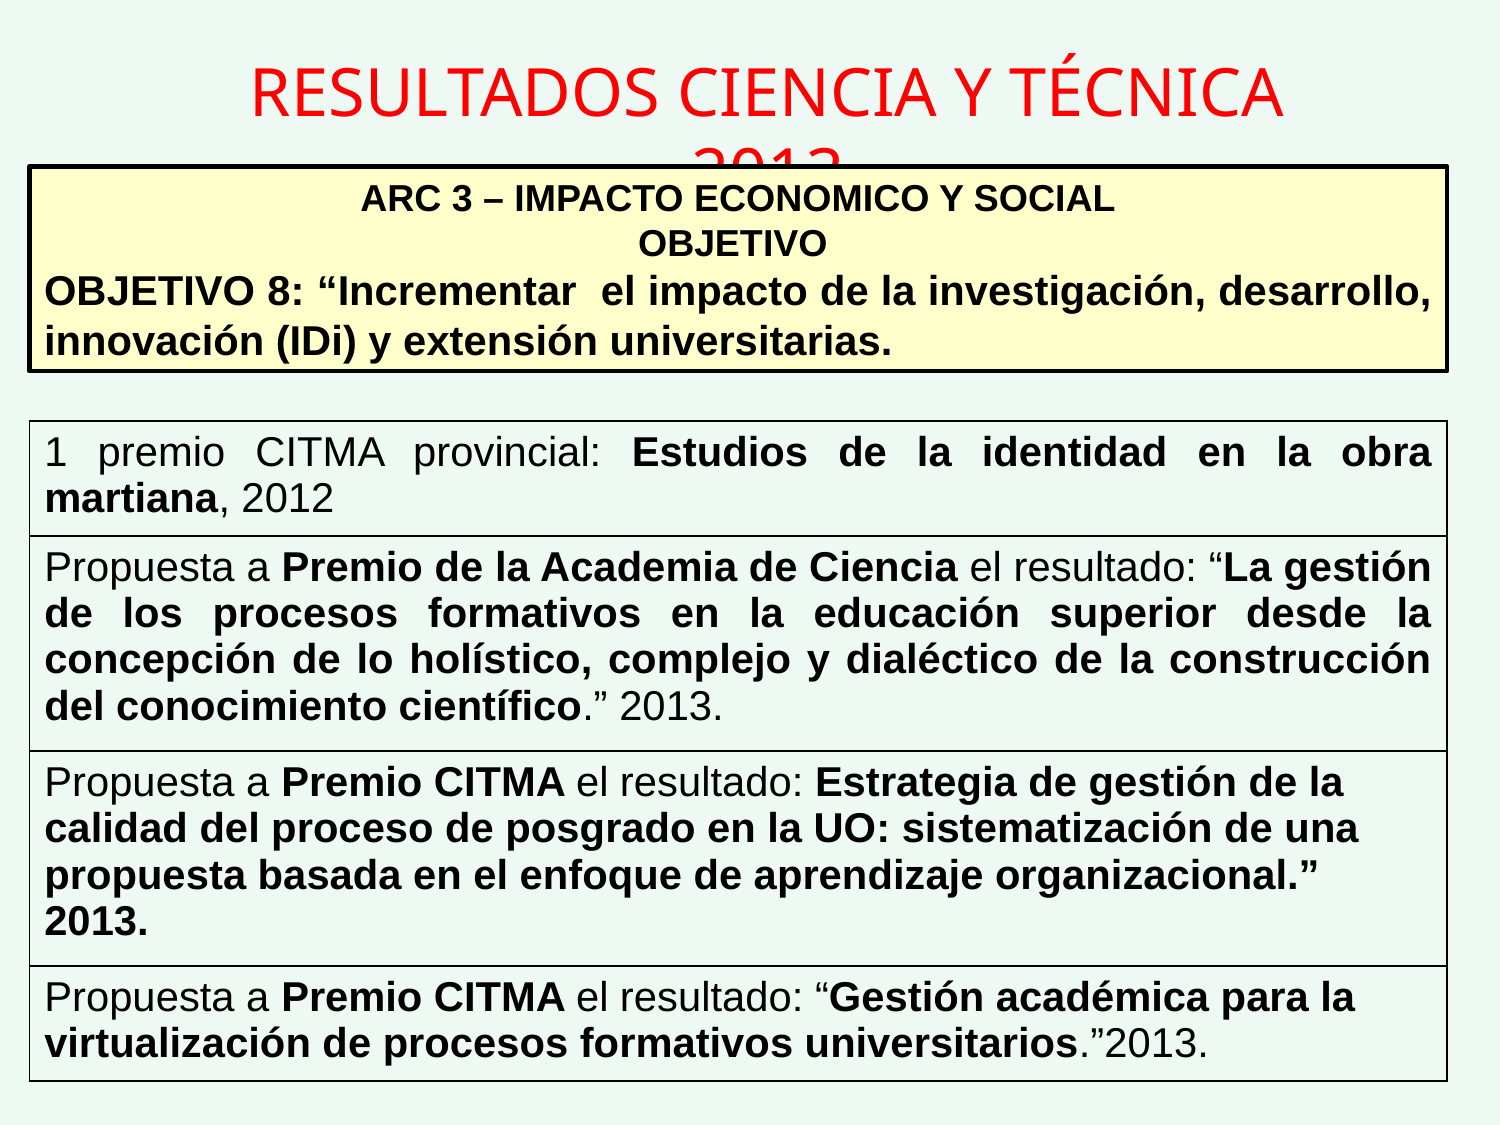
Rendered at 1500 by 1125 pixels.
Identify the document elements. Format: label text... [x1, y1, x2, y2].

table_cell Propuesta a Premio CITMA el resultado: “Gestión académica para la virtualización de procesos formativos universitarios.”2013. [30, 967, 1446, 1080]
table_cell Propuesta a Premio de la Academia de Ciencia el resultado: “La gestión de los procesos formativos en la educación superior desde la concepción de lo holístico, complejo y dialéctico de la construcción del conocimiento científico.” 2013. [30, 537, 1446, 750]
text_box RESULTADOS CIENCIA Y TÉCNICA 2013 [206, 42, 1330, 166]
table_cell Propuesta a Premio CITMA el resultado: Estrategia de gestión de la calidad del proceso de posgrado en la UO: sistematización de una propuesta basada en el enfoque de aprendizaje organizacional.” 2013. [30, 752, 1446, 965]
table_header 1 premio CITMA provincial: Estudios de la identidad en la obra martiana, 2012 [30, 422, 1446, 535]
text_box ARC 3 – IMPACTO ECONOMICO Y SOCIAL OBJETIVO OBJETIVO 8: “Incrementar el impacto de la investigación, desarrollo, innovación (IDi) y extensión universitarias. [29, 166, 1447, 372]
